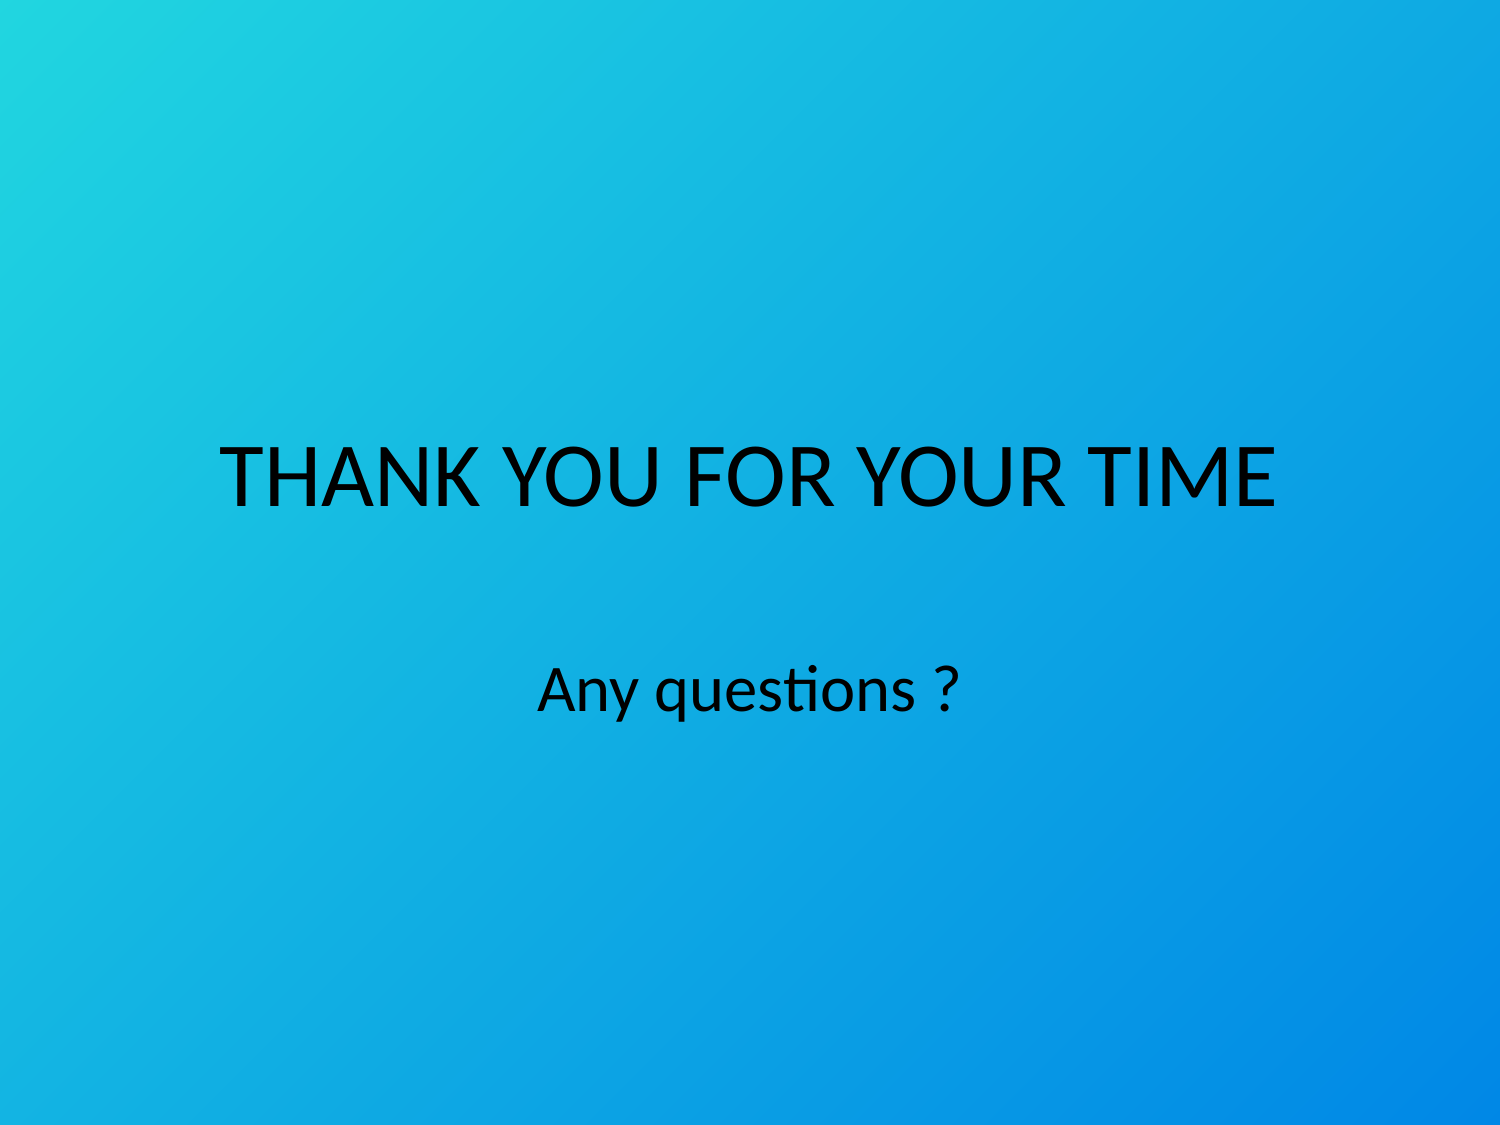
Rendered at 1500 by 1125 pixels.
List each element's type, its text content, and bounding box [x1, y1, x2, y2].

subtitle Any questions ? [225, 637, 1275, 925]
title THANK YOU FOR YOUR TIME [112, 349, 1388, 591]
